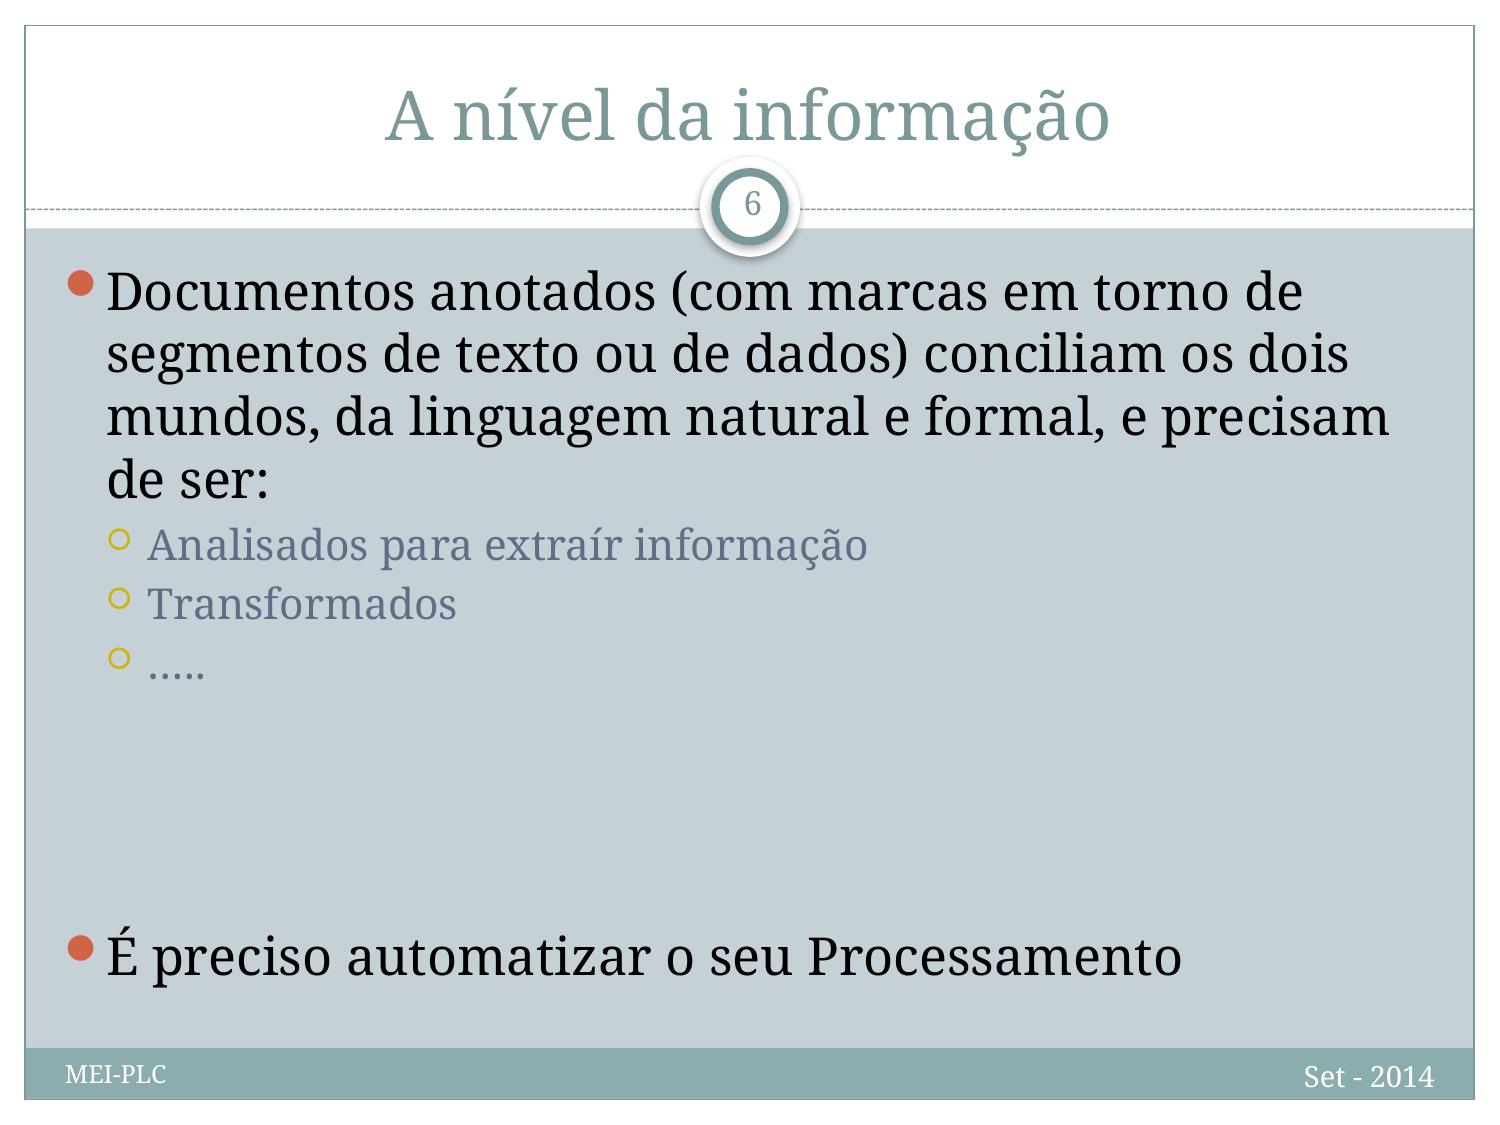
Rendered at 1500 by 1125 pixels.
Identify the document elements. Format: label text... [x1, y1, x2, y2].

title A nível da informação [49, 37, 1450, 162]
slide_number Set - 2014 [950, 1050, 1450, 1111]
slide_number 7 [715, 168, 791, 241]
list Documentos anotados (com marcas em torno de segmentos de texto ou de dados) conciliam os dois mundos, da linguagem natural e formal, e precisam de ser: Analisados para extraír informação Transformados ….. É preciso automatizar o seu Processamento [49, 250, 1445, 1001]
footer MEI-PLC [50, 1051, 638, 1112]
